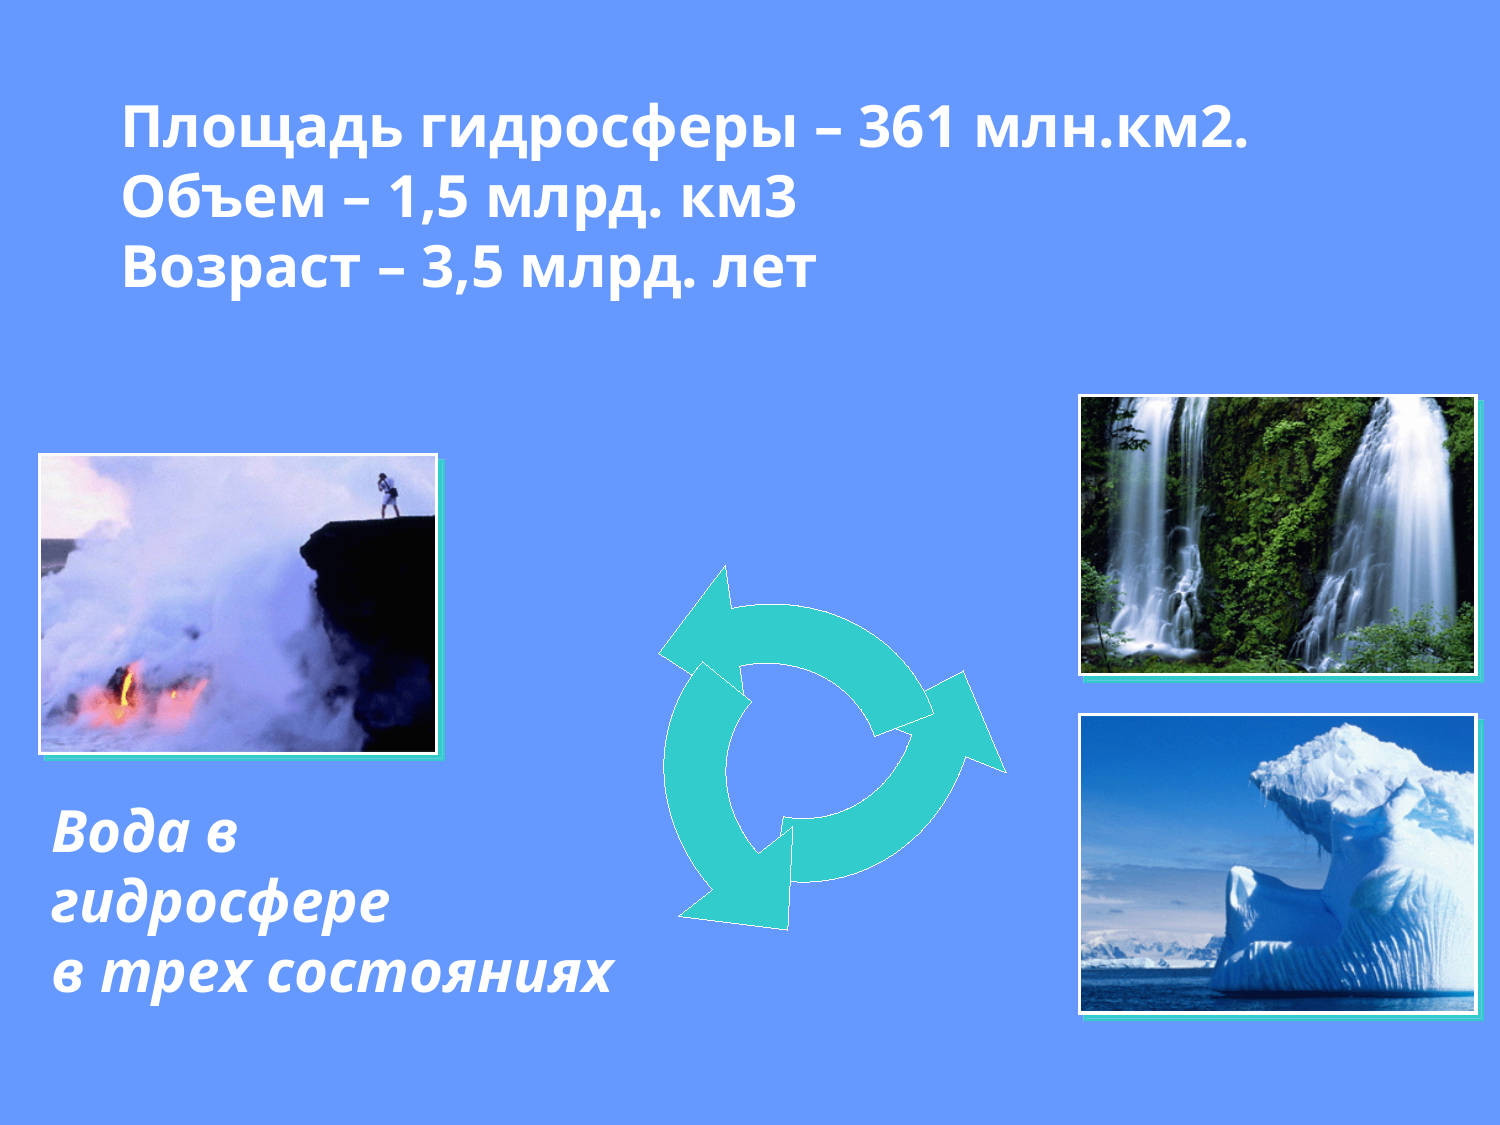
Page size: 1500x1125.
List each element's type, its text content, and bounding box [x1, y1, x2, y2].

picture [1080, 396, 1475, 674]
picture [1080, 715, 1475, 1012]
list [300, 455, 1306, 1048]
picture [40, 455, 436, 752]
text_box Площадь гидросферы – 361 млн.км2. Объем – 1,5 млрд. км3 Возраст – 3,5 млрд. лет [105, 81, 1383, 377]
text_box Вода в гидросфере в трех состояниях [36, 786, 295, 1012]
